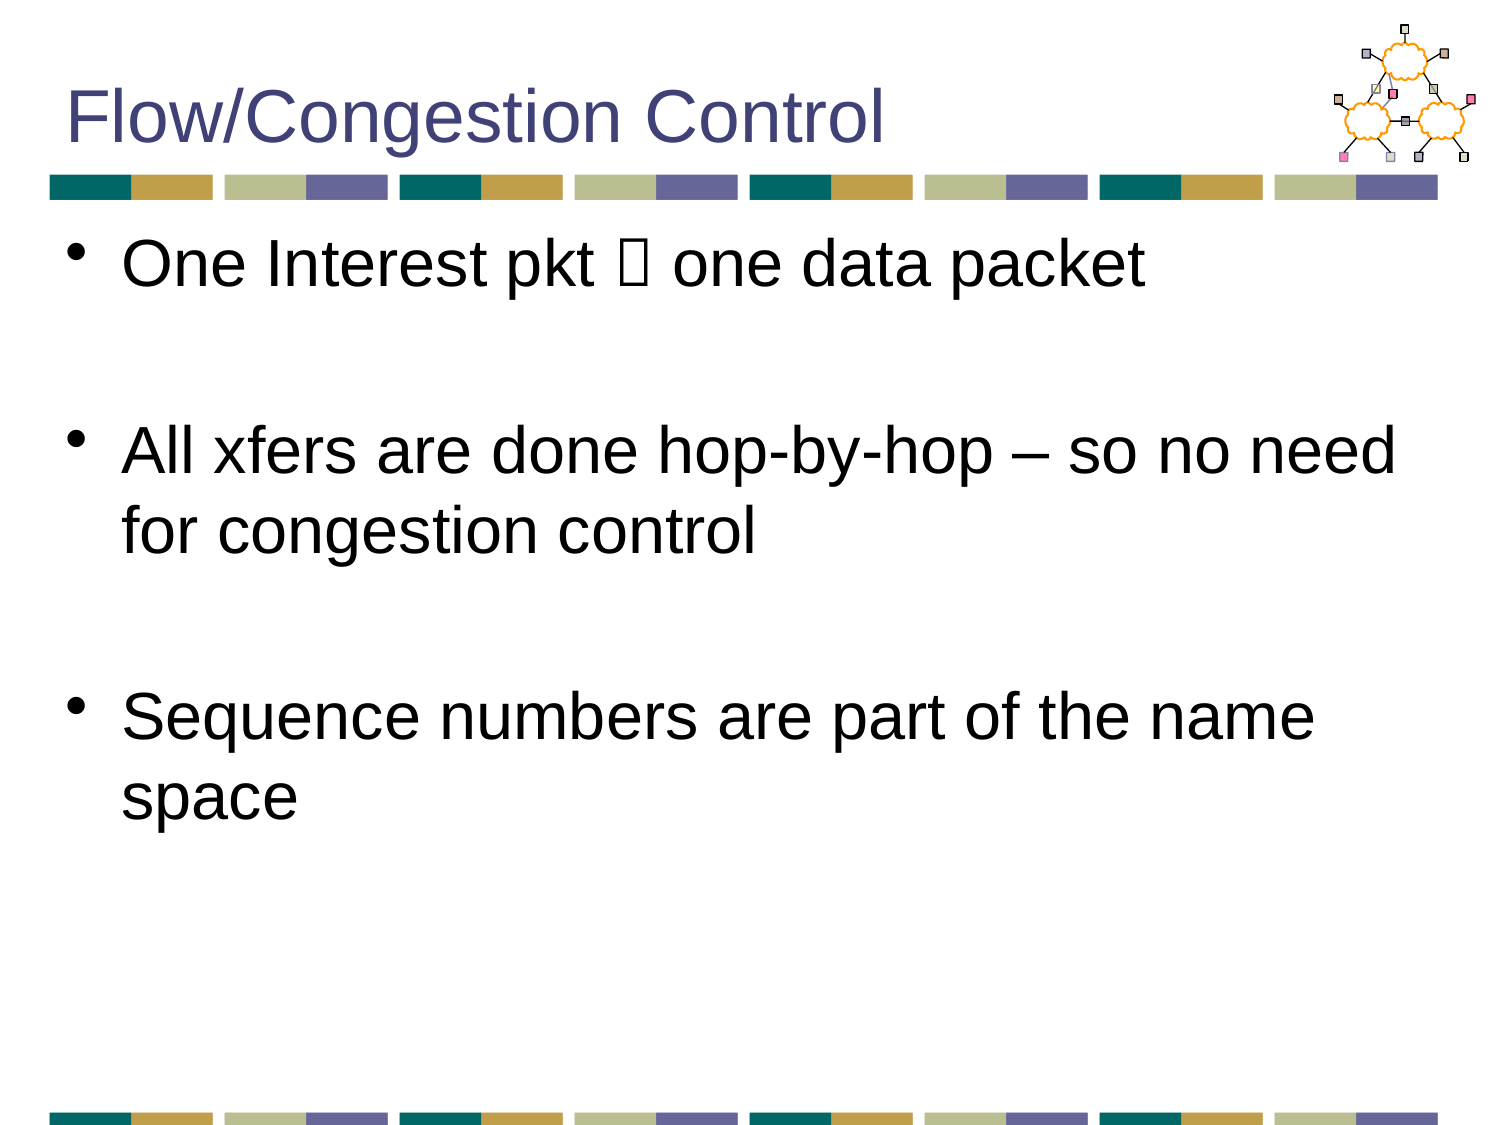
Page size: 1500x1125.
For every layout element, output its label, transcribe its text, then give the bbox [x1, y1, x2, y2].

title Flow/Congestion Control [50, 62, 1438, 163]
list One Interest pkt  one data packet All xfers are done hop-by-hop – so no need for congestion control Sequence numbers are part of the name space [50, 212, 1438, 1050]
